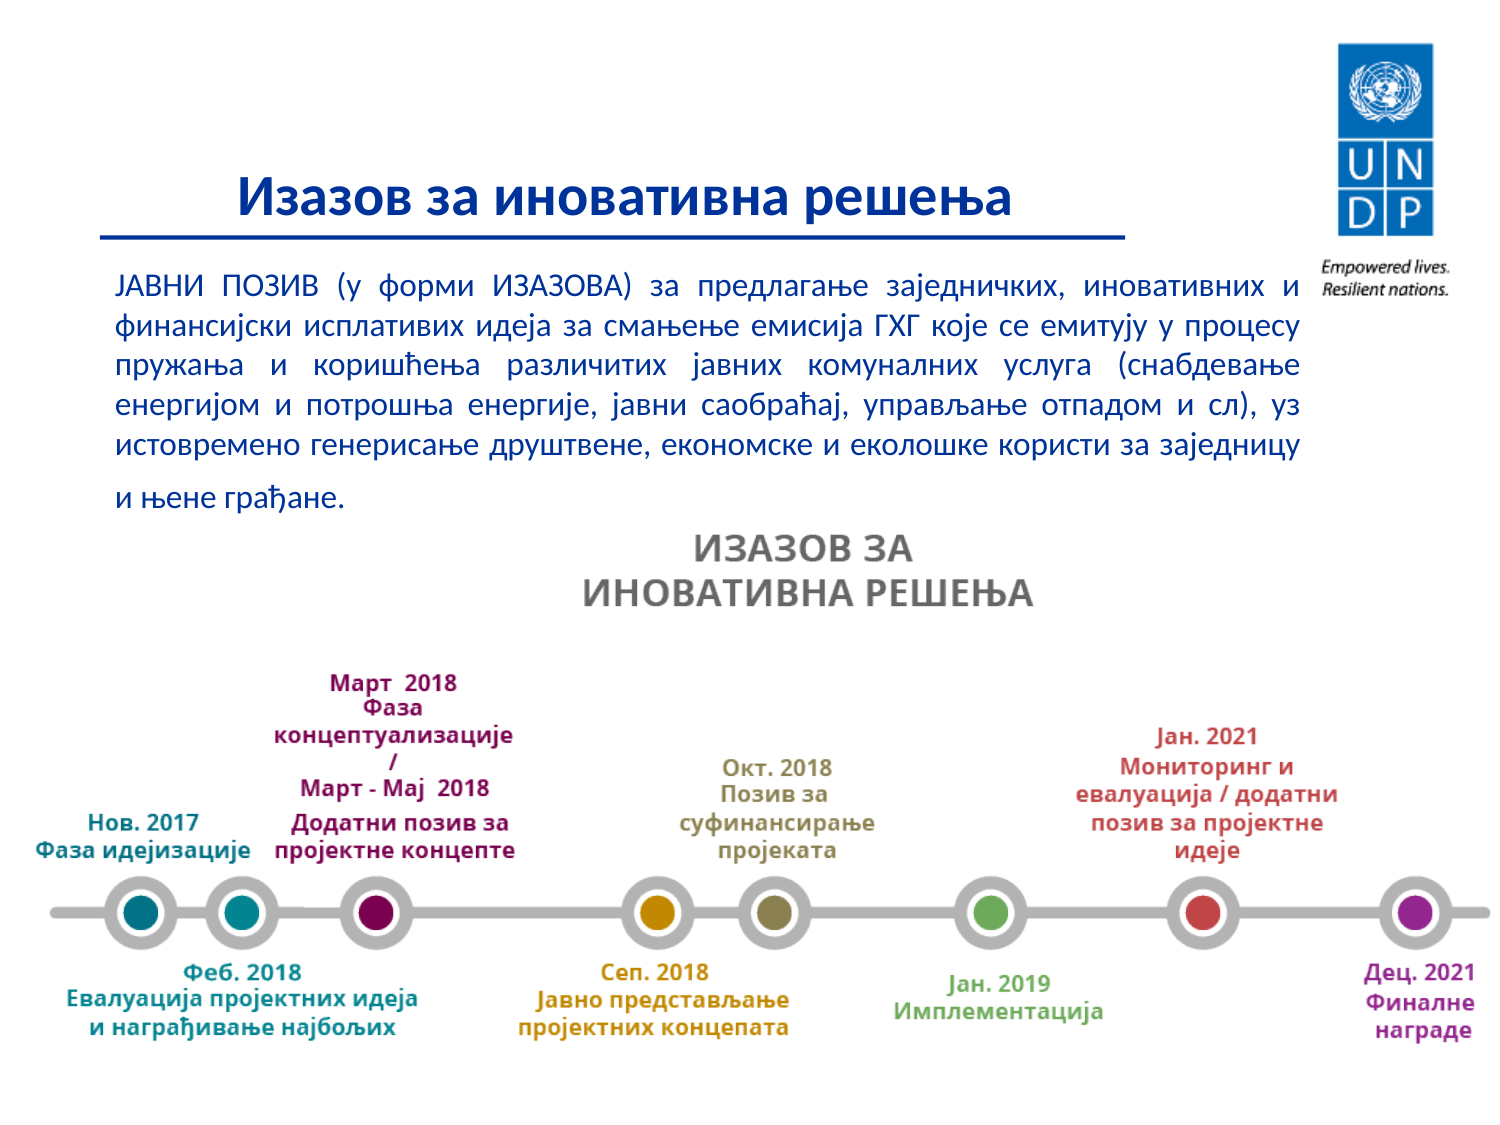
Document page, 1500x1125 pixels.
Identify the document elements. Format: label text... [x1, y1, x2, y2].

list Изазов за иновативна решења [87, 149, 1163, 236]
picture [1312, 37, 1456, 302]
picture [17, 503, 1500, 1070]
list ЈАВНИ ПОЗИВ (у форми ИЗАЗОВА) за предлагање заједничких, иновативних и финансијски исплативих идеја за смањење емисија ГХГ које се емитују у процесу пружања и коришћења различитих јавних комуналних услуга (снабдевање енергијом и потрошња енергије, јавни саобраћај, управљање отпадом и сл), уз истовремено генерисање друштвене, економске и еколошке користи за заједницу и њене грађане. [100, 255, 1317, 501]
